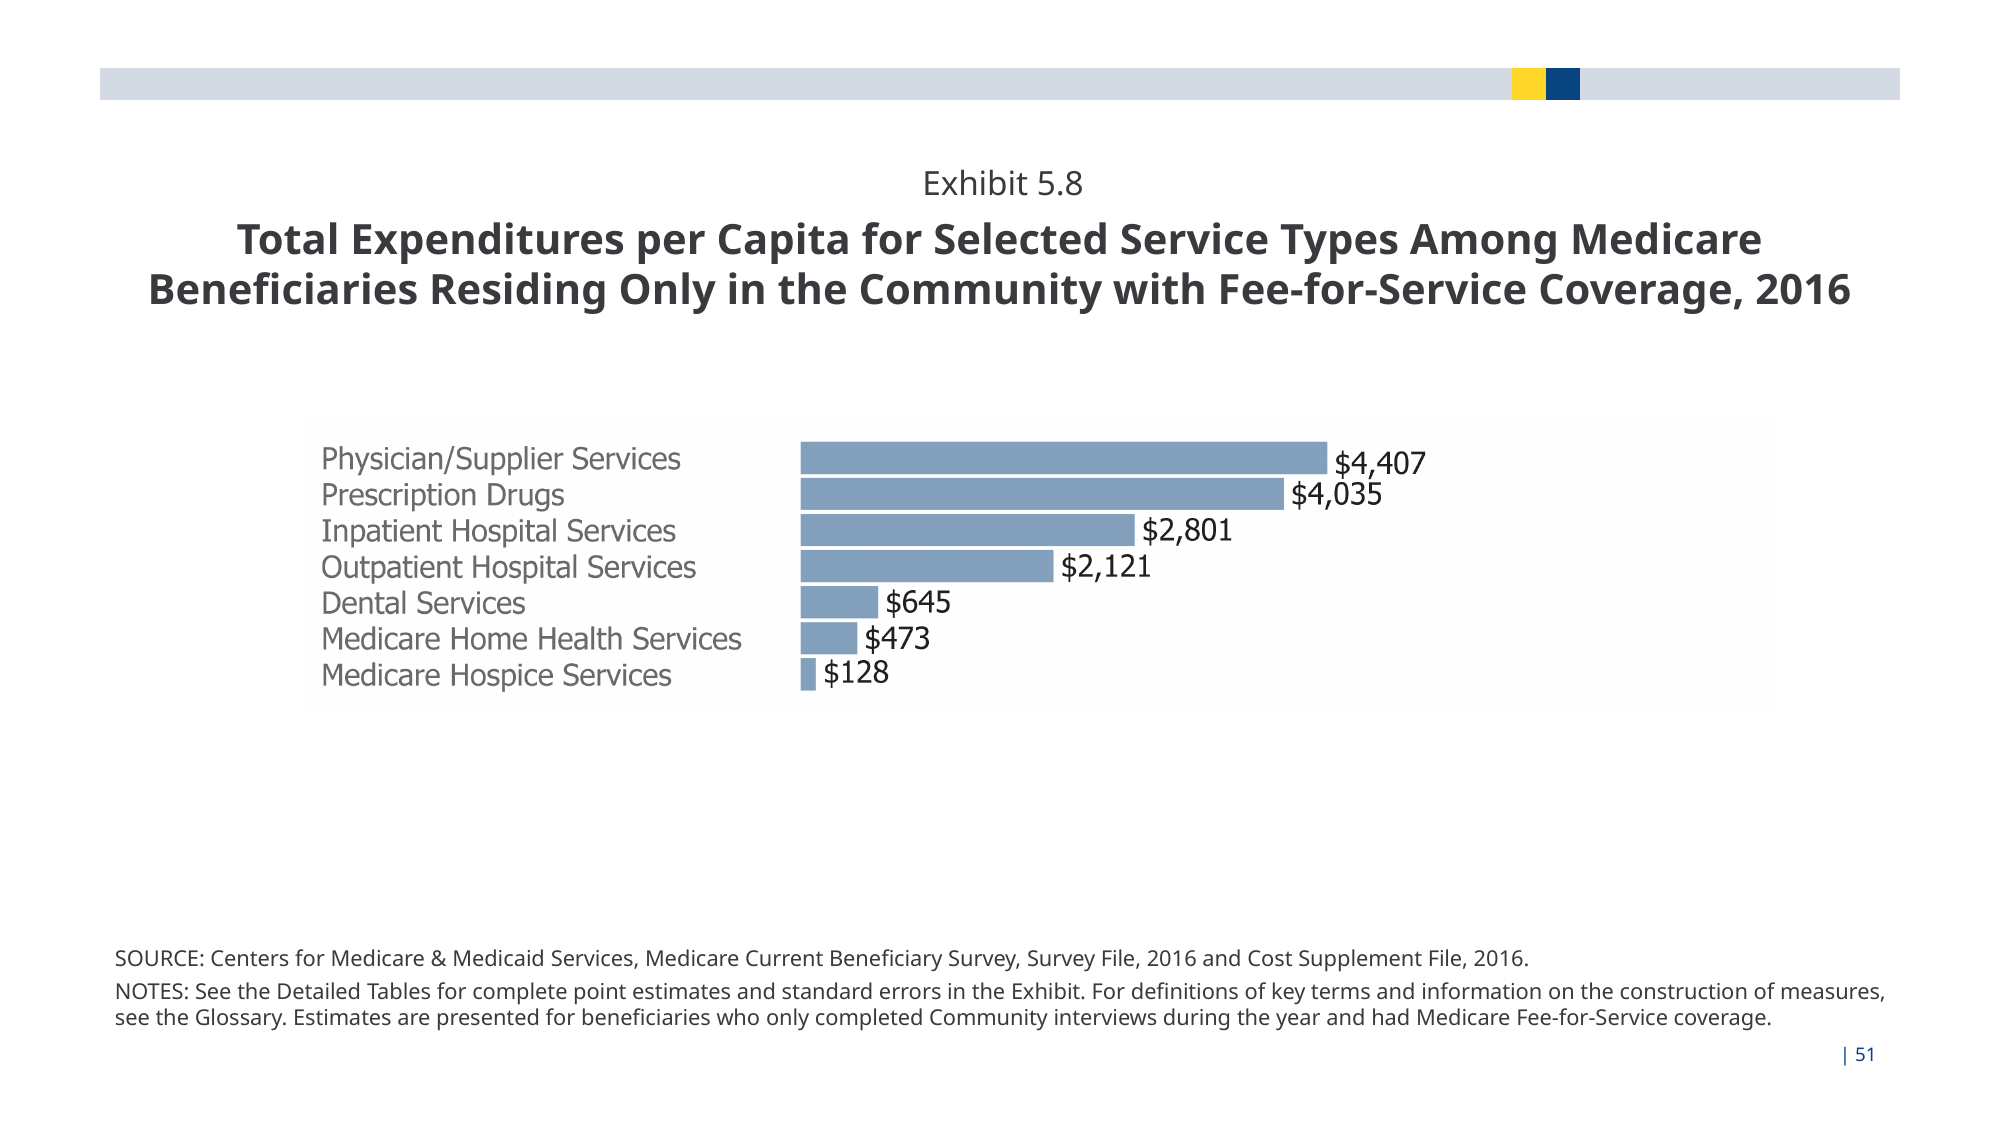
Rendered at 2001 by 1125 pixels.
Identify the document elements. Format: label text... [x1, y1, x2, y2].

list SOURCE: Centers for Medicare & Medicaid Services, Medicare Current Beneficiary Survey, Survey File, 2016 and Cost Supplement File, 2016. NOTES: See the Detailed Tables for complete point estimates and standard errors in the Exhibit. For definitions of key terms and information on the construction of measures, see the Glossary. Estimates are presented for beneficiaries who only completed Community interviews during the year and had Medicare Fee-for-Service coverage. [99, 937, 1900, 997]
list Total Expenditures per Capita for Selected Service Types Among Medicare Beneficiaries Residing Only in the Community with Fee-for-Service Coverage, 2016 [99, 213, 1900, 300]
picture [299, 412, 1779, 712]
title Exhibit 5.8 [99, 154, 1900, 213]
